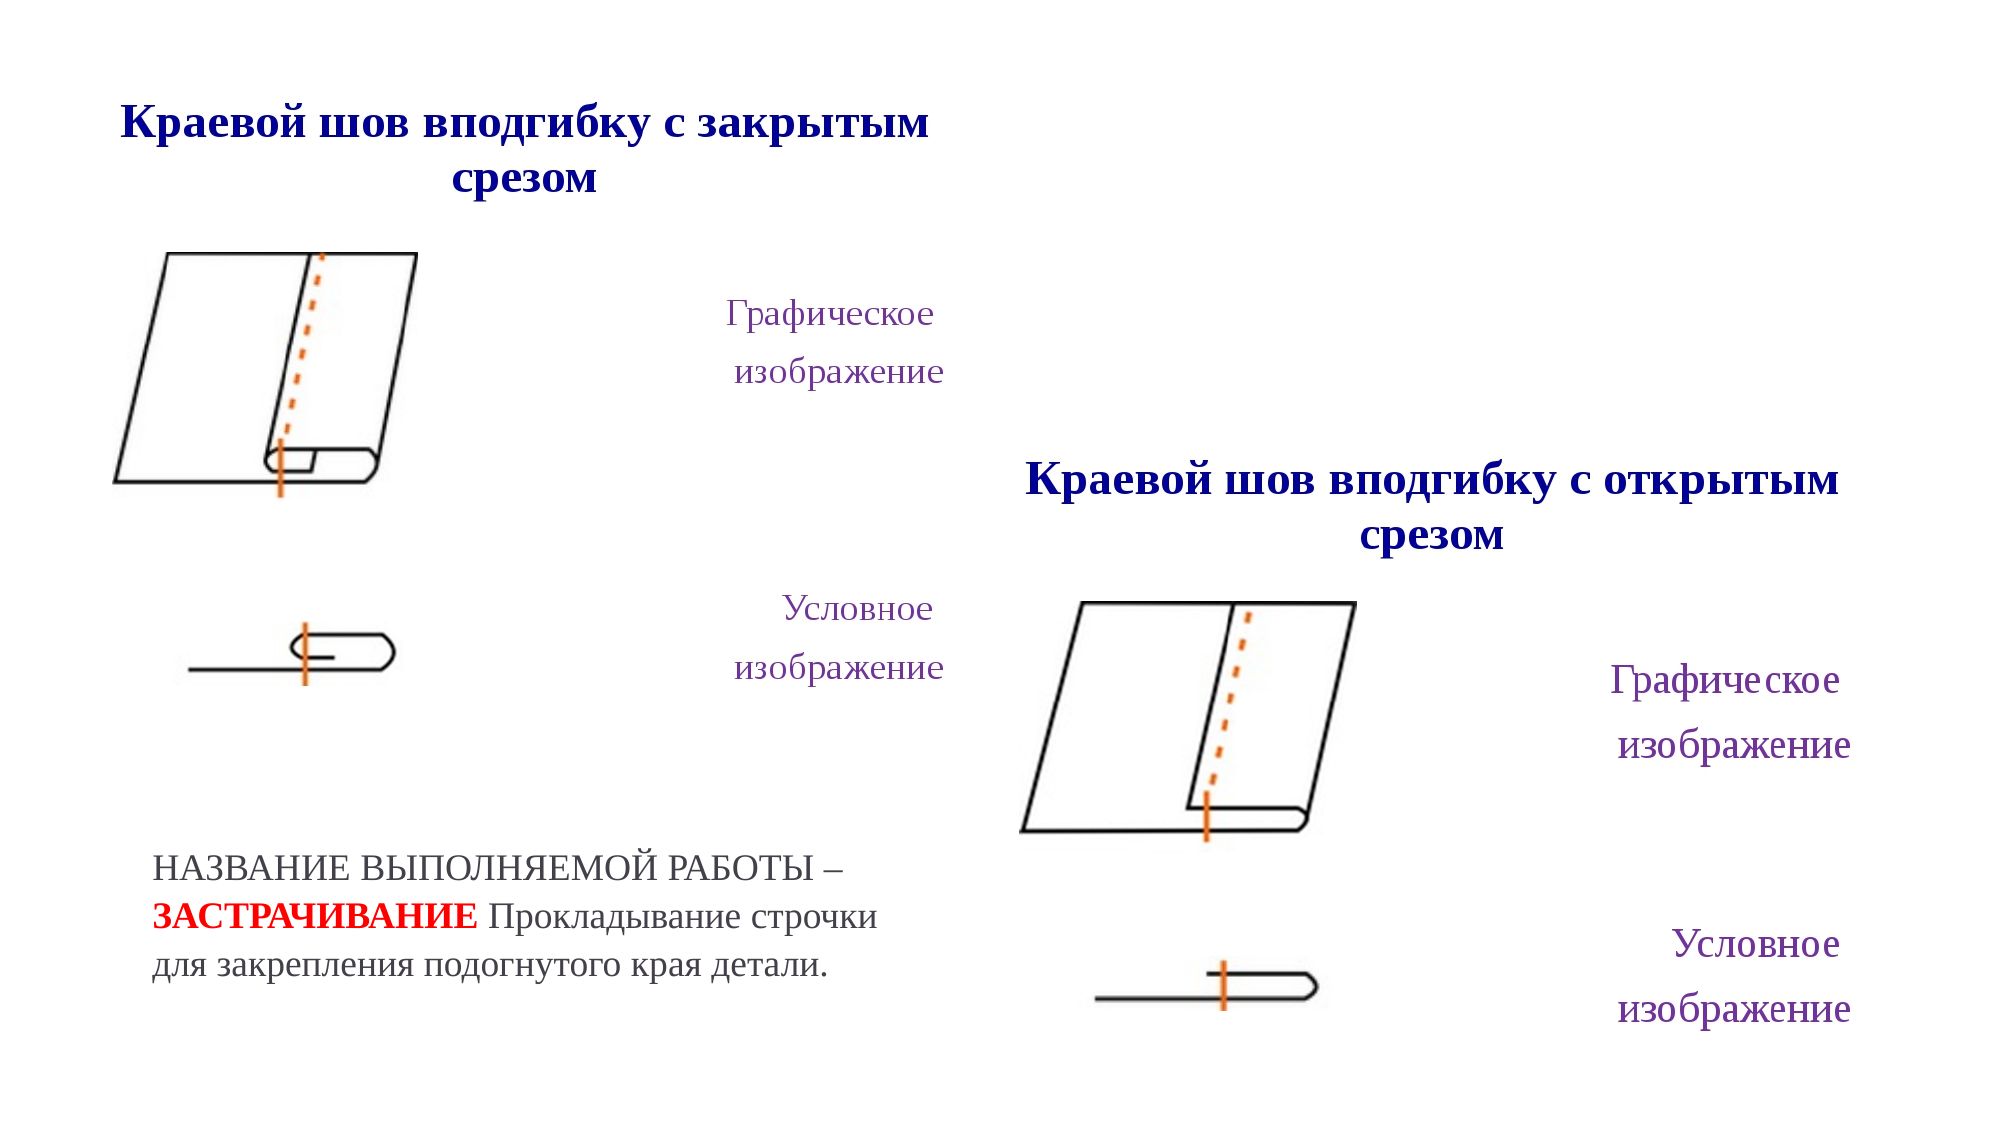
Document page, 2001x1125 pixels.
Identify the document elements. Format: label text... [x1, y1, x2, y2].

picture [955, 416, 1908, 1125]
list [48, 59, 1000, 774]
text_box Название выполняемой РАБОТы – ЗАСТРАЧИВАНИЕ Прокладывание строчки для закрепления подогнутого края детали. [137, 832, 955, 992]
